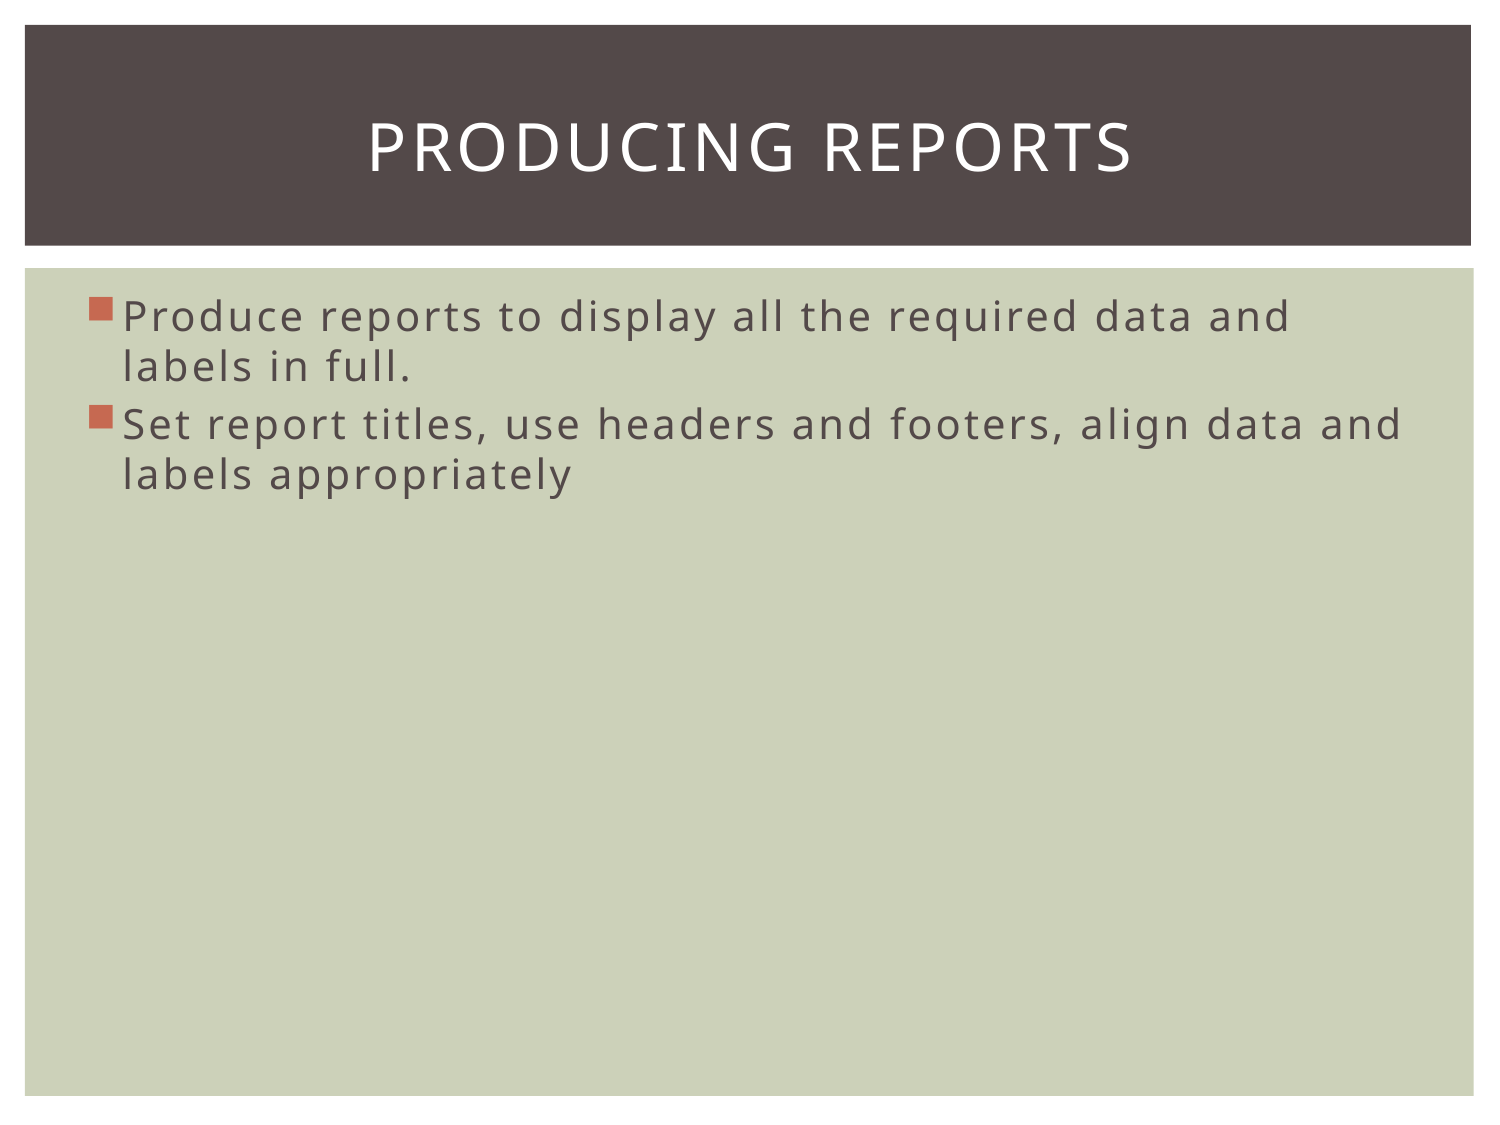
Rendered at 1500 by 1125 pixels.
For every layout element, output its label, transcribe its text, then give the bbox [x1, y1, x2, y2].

title Producing reports [62, 58, 1438, 232]
list Produce reports to display all the required data and labels in full. Set report titles, use headers and footers, align data and labels appropriately [62, 281, 1442, 1005]
